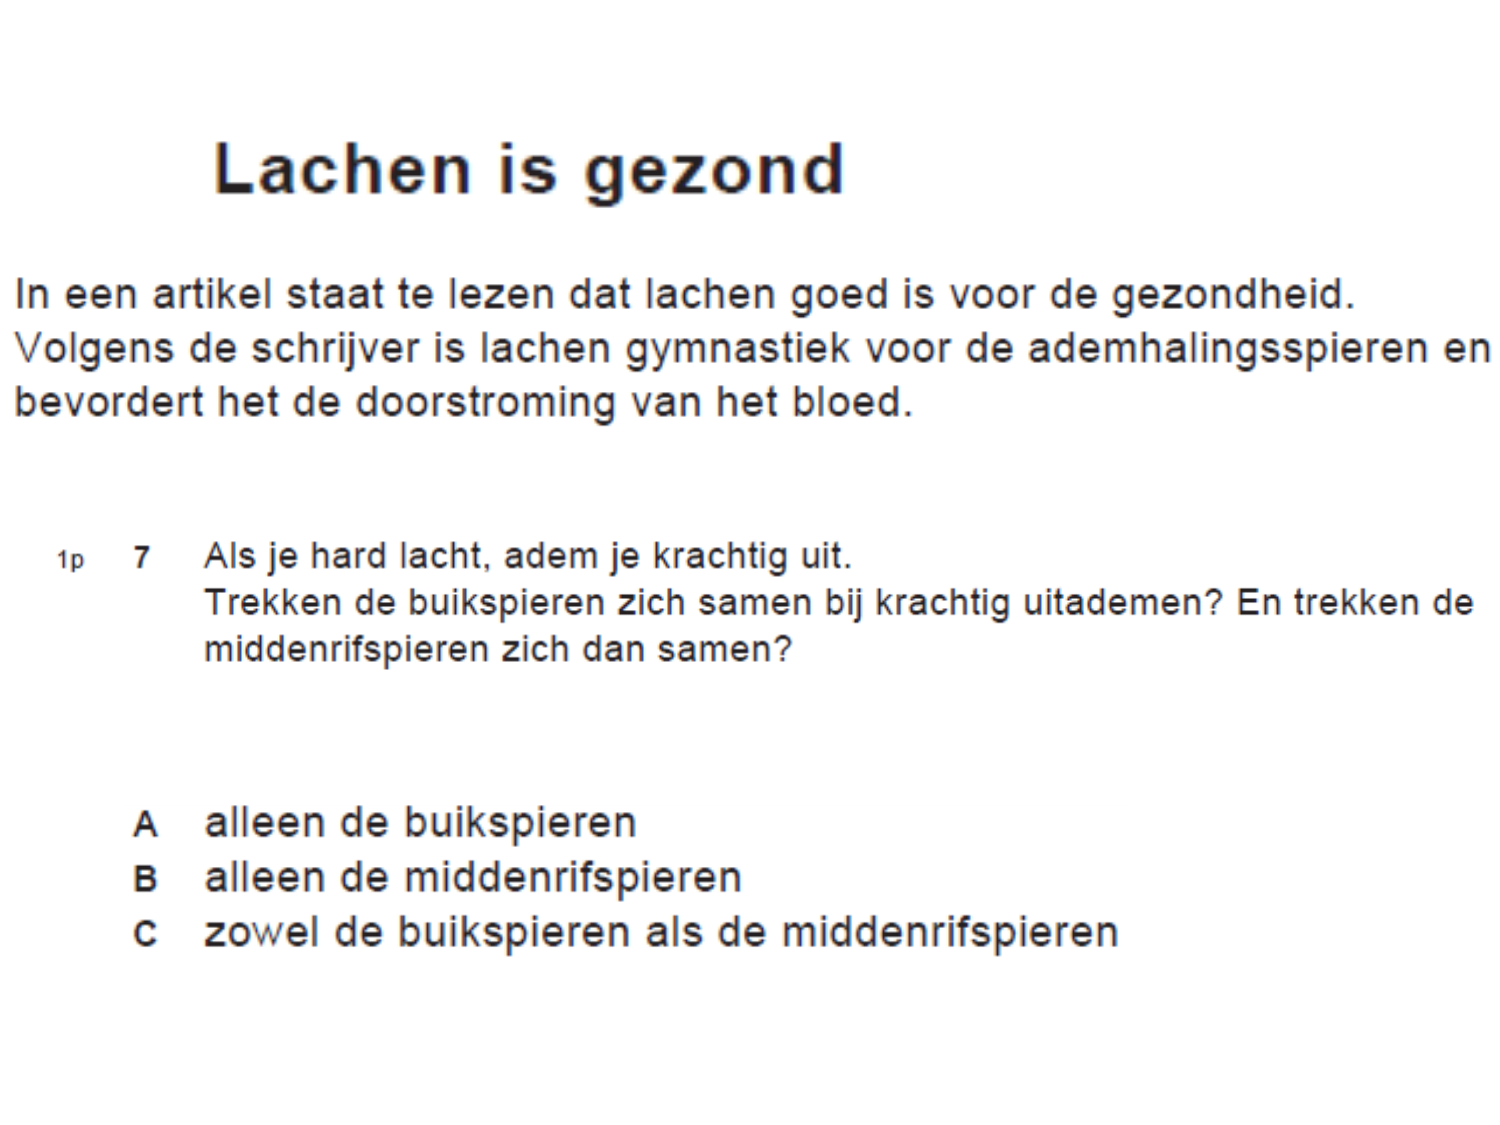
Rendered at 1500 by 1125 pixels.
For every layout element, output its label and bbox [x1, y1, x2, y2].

picture [0, 255, 1500, 445]
picture [194, 113, 853, 225]
picture [44, 522, 1484, 678]
picture [123, 804, 1130, 959]
